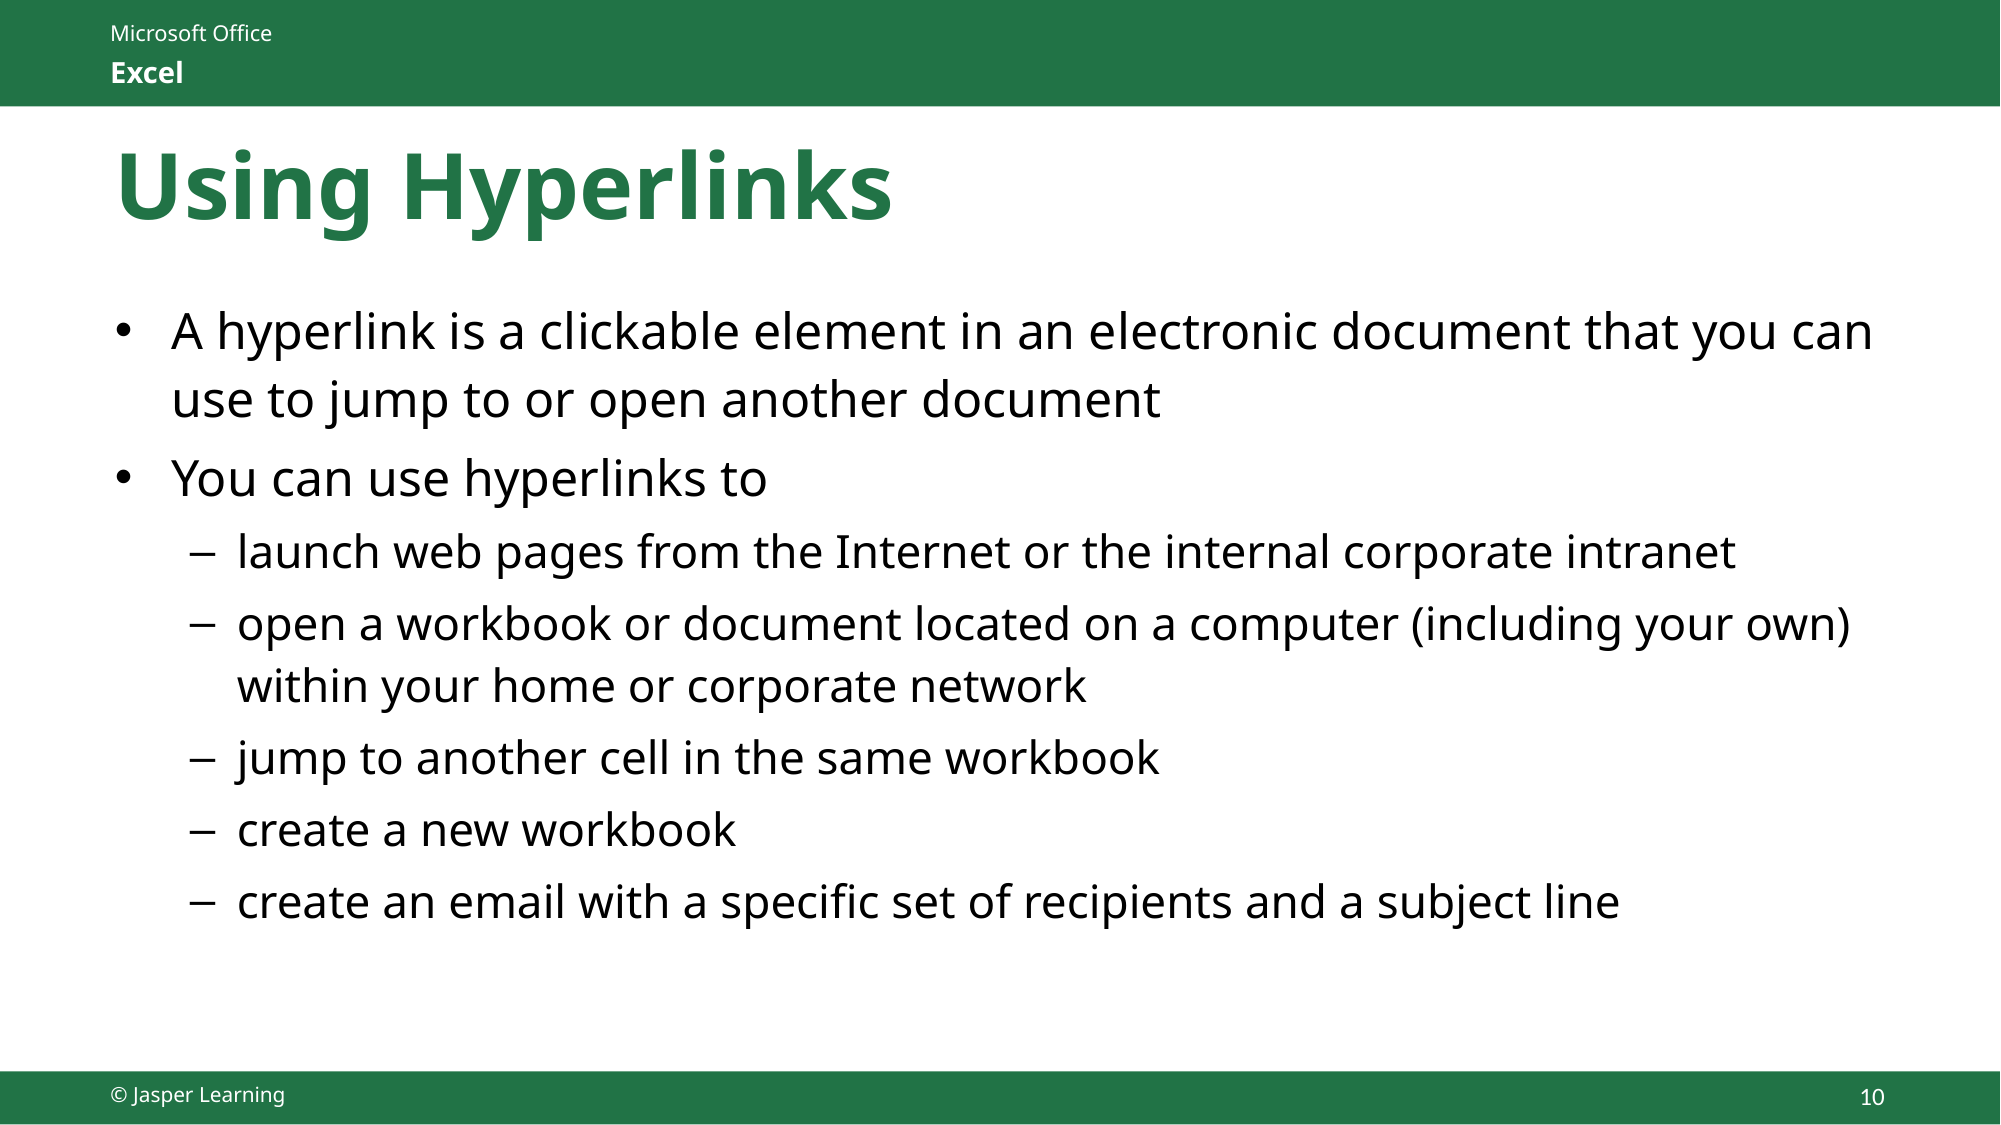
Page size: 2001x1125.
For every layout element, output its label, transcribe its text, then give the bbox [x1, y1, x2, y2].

list A hyperlink is a clickable element in an electronic document that you can use to jump to or open another document You can use hyperlinks to launch web pages from the Internet or the internal corporate intranet open a workbook or document located on a computer (including your own) within your home or corporate network jump to another cell in the same workbook create a new workbook create an email with a specific set of recipients and a subject line [99, 283, 1900, 1026]
slide_number 10 [1433, 1065, 1900, 1125]
footer © Jasper Learning [95, 1065, 729, 1125]
title Using Hyperlinks [99, 118, 1866, 248]
